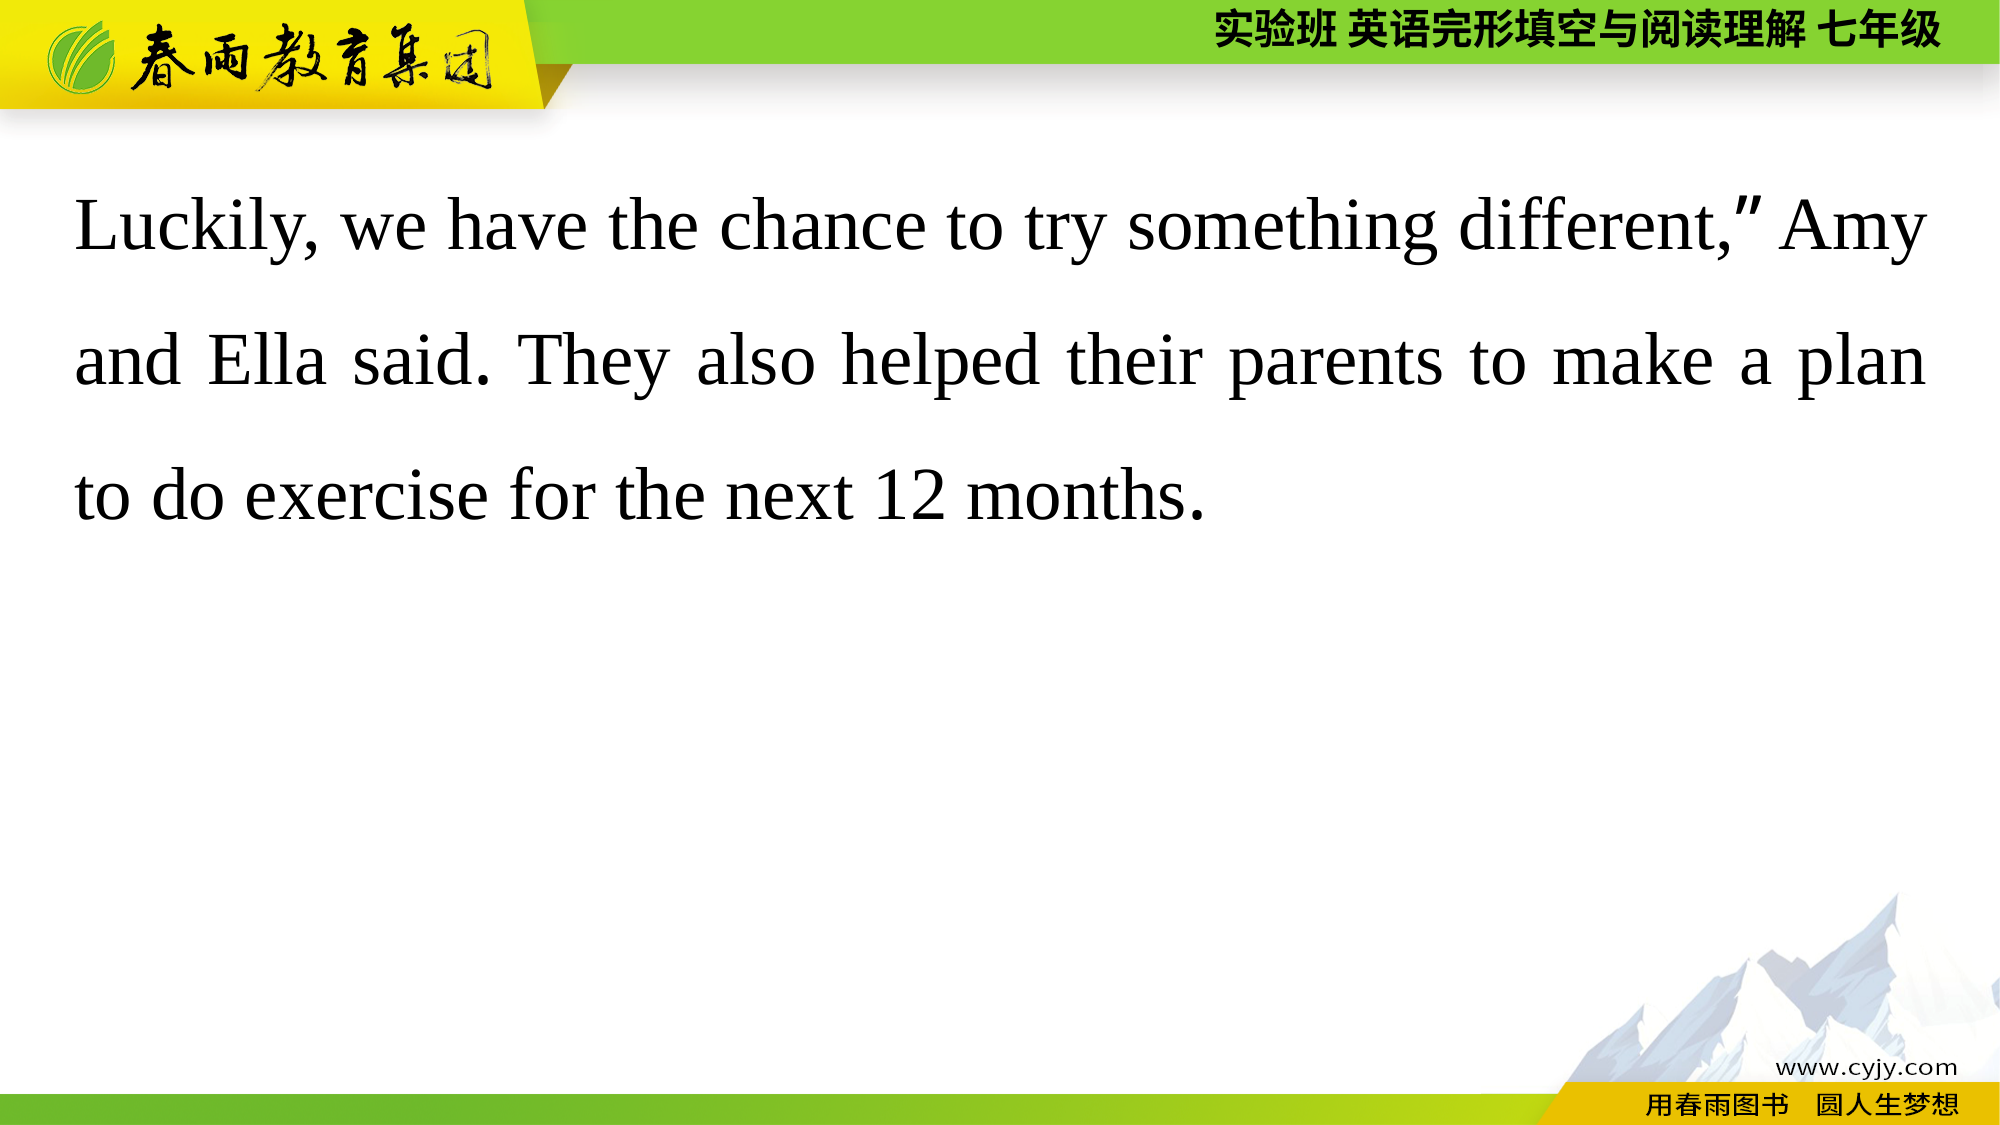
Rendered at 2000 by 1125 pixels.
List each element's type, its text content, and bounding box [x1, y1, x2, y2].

list Luckily, we have the chance to try something different,” Amy and Ella said. They also helped their parents to make a plan to do exercise for the next 12 months. [59, 122, 1944, 530]
picture [0, 0, 2000, 1125]
